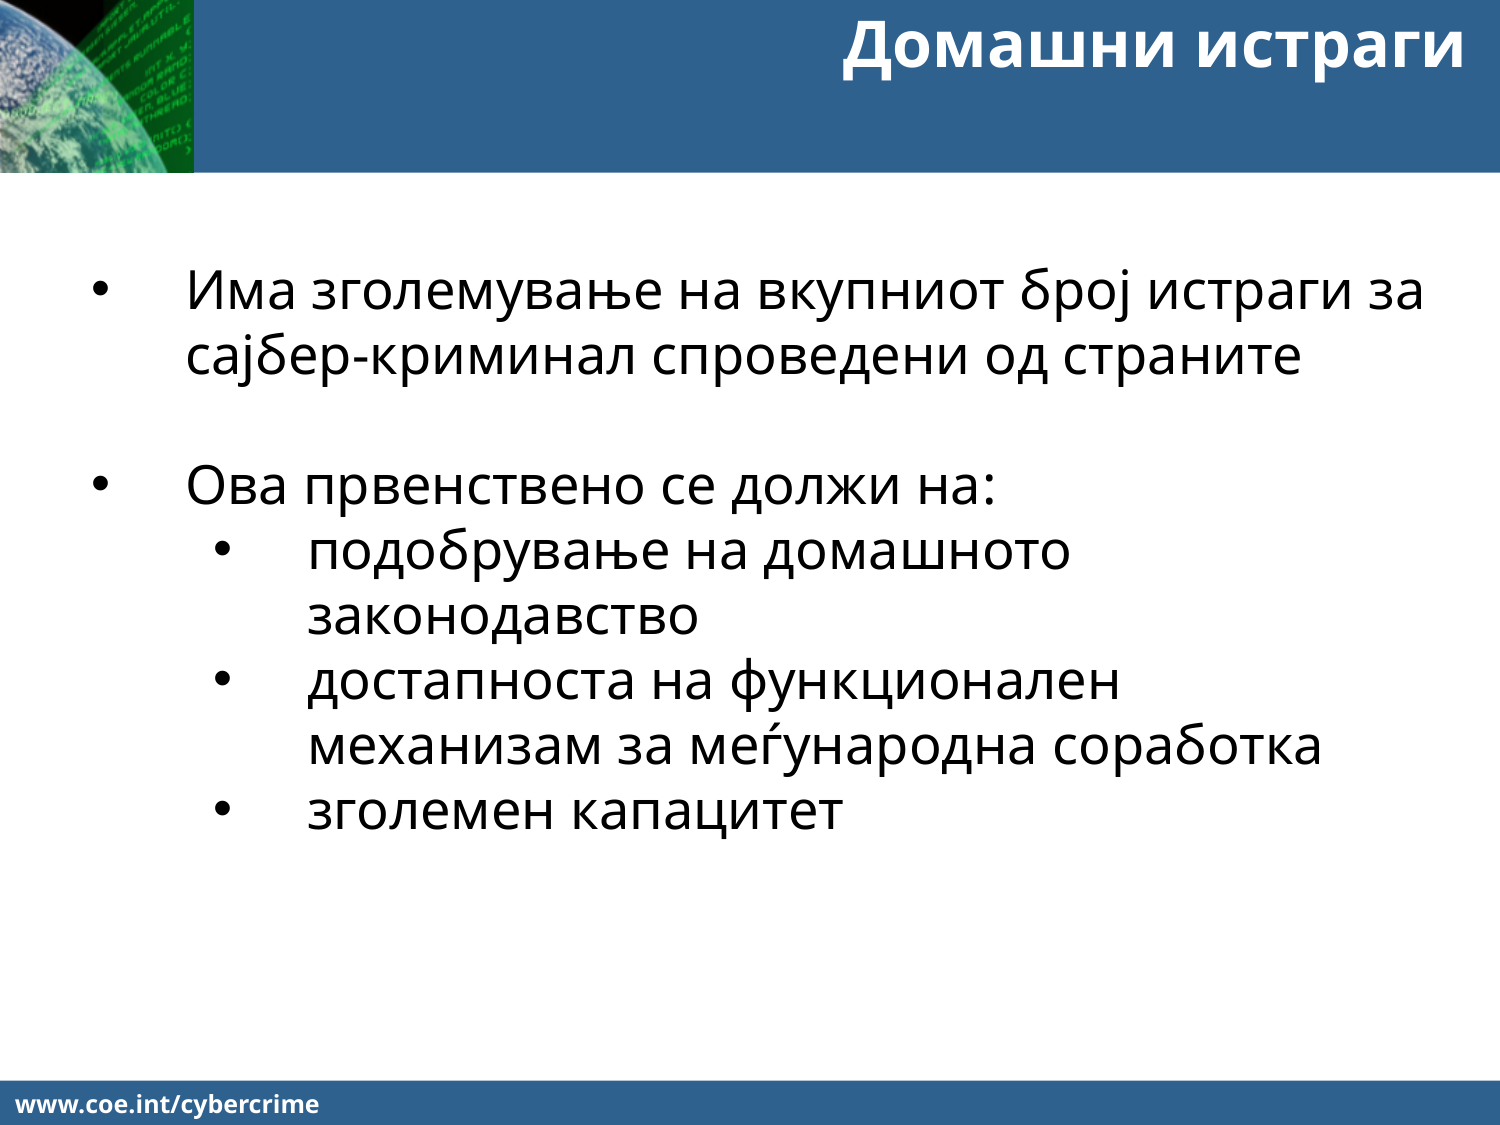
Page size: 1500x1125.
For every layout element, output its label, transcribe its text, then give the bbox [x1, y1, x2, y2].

text_box [197, 0, 1500, 175]
text_box Има зголемување на вкупниот број истраги за сајбер-криминал спроведени од страните Ова првенствено се должи на: подобрување на домашното законодавство достапноста на функционален механизам за меѓународна соработка зголемен капацитет [76, 248, 1447, 848]
picture [0, 0, 194, 173]
text_box www.coe.int/cybercrime [0, 1079, 1500, 1125]
text_box Домашни истраги [206, 0, 1483, 88]
